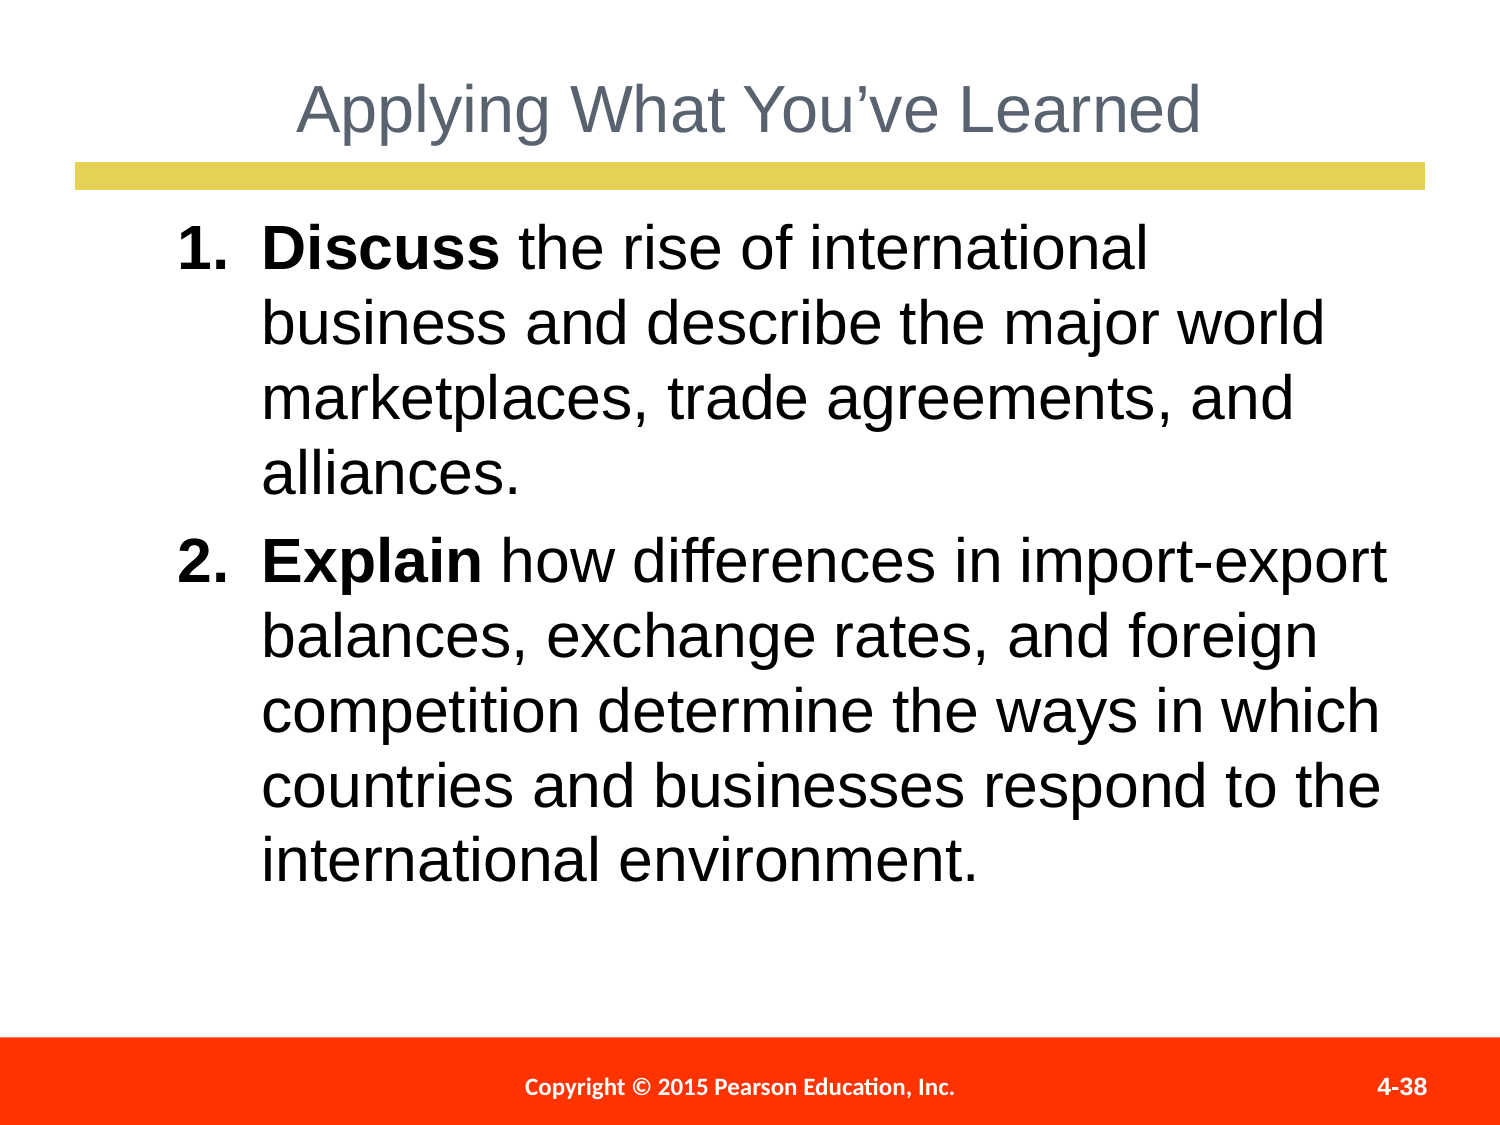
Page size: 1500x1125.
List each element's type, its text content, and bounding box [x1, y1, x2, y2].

title Applying What You’ve Learned [74, 12, 1426, 201]
text_box Discuss the rise of international business and describe the major world marketplaces, trade agreements, and alliances. Explain how differences in import-export balances, exchange rates, and foreign competition determine the ways in which countries and businesses respond to the international environment. [162, 200, 1425, 975]
